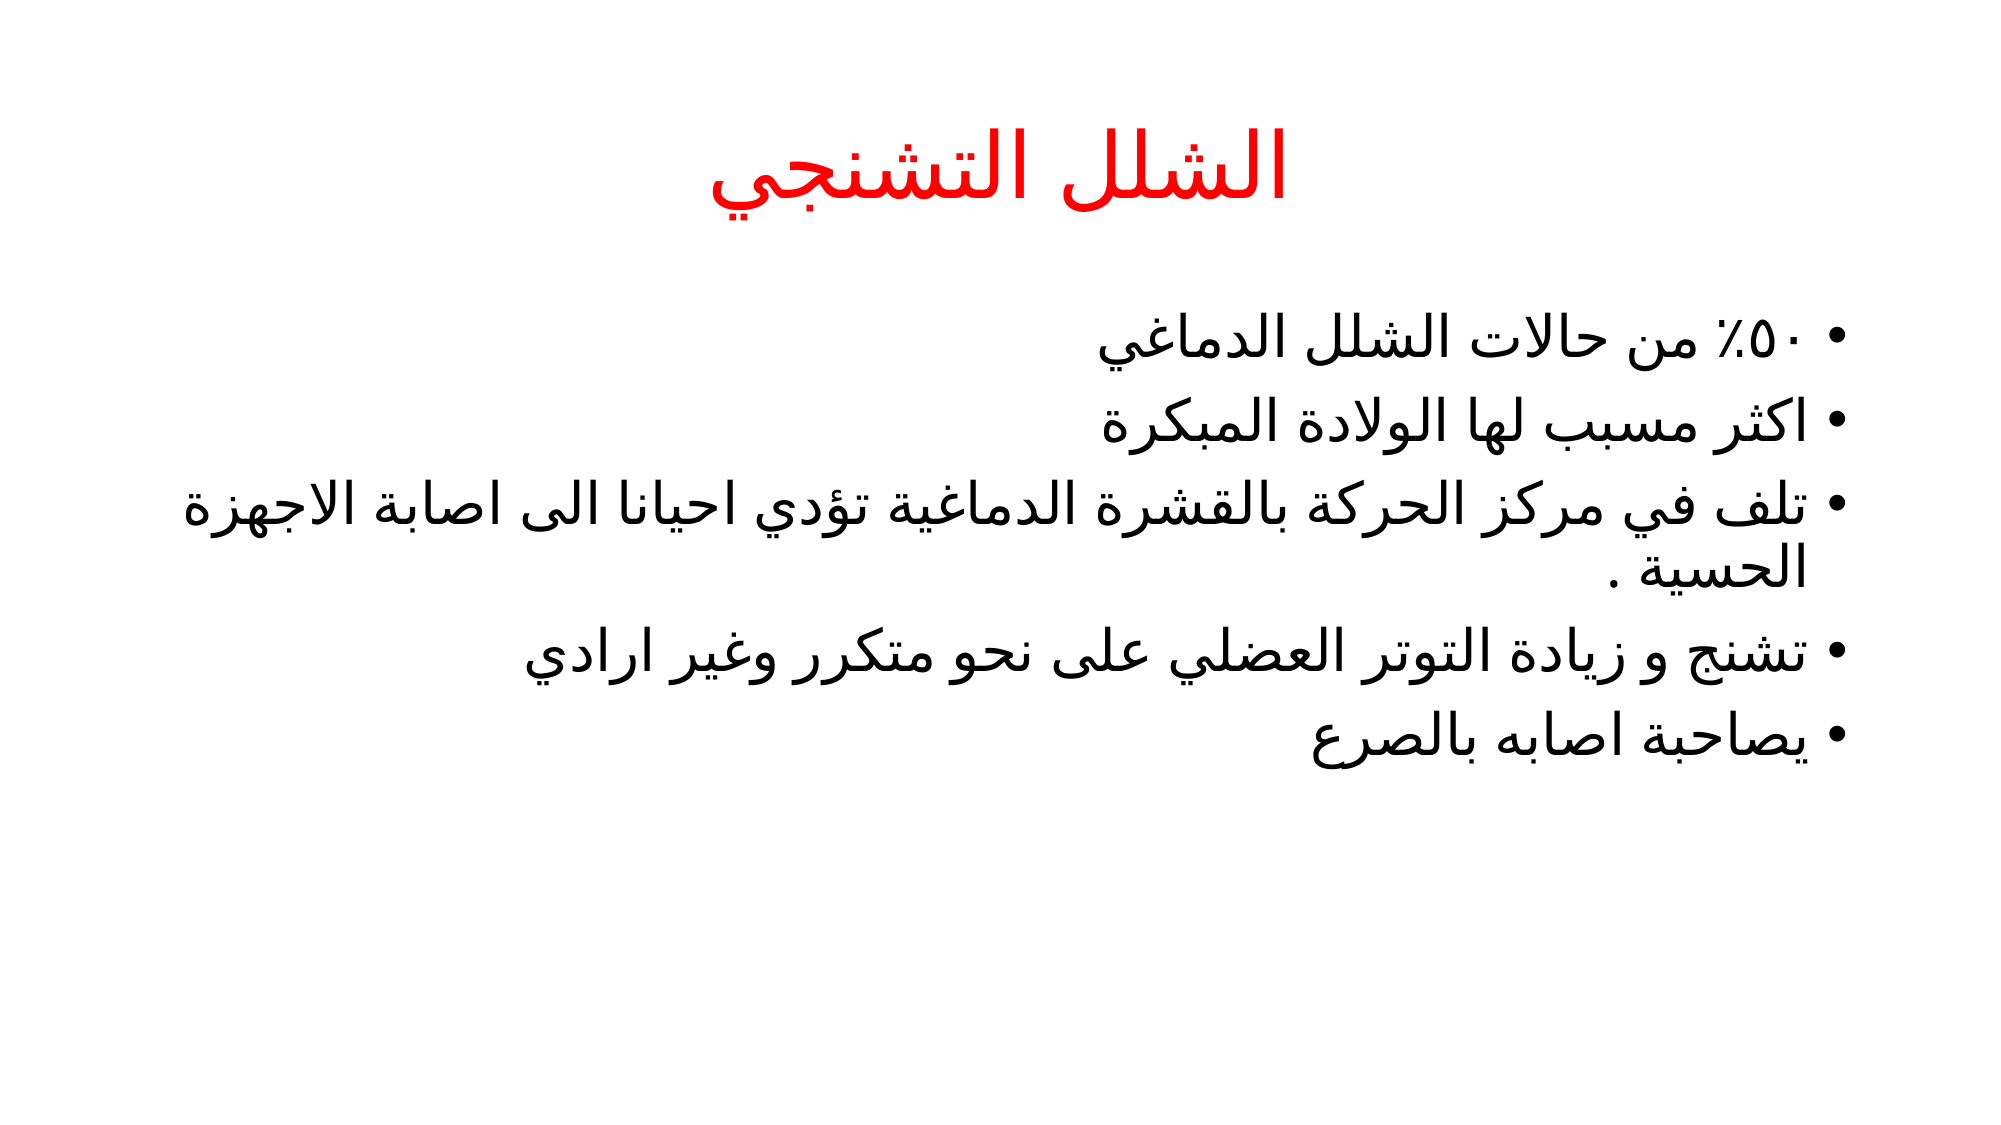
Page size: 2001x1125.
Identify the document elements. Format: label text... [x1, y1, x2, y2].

list ٥٠٪ من حالات الشلل الدماغي اكثر مسبب لها الولادة المبكرة تلف في مركز الحركة بالقشرة الدماغية تؤدي احيانا الى اصابة الاجهزة الحسية . تشنج و زيادة التوتر العضلي على نحو متكرر وغير ارادي يصاحبة اصابه بالصرع [137, 299, 1863, 1014]
title الشلل التشنجي [137, 59, 1863, 278]
